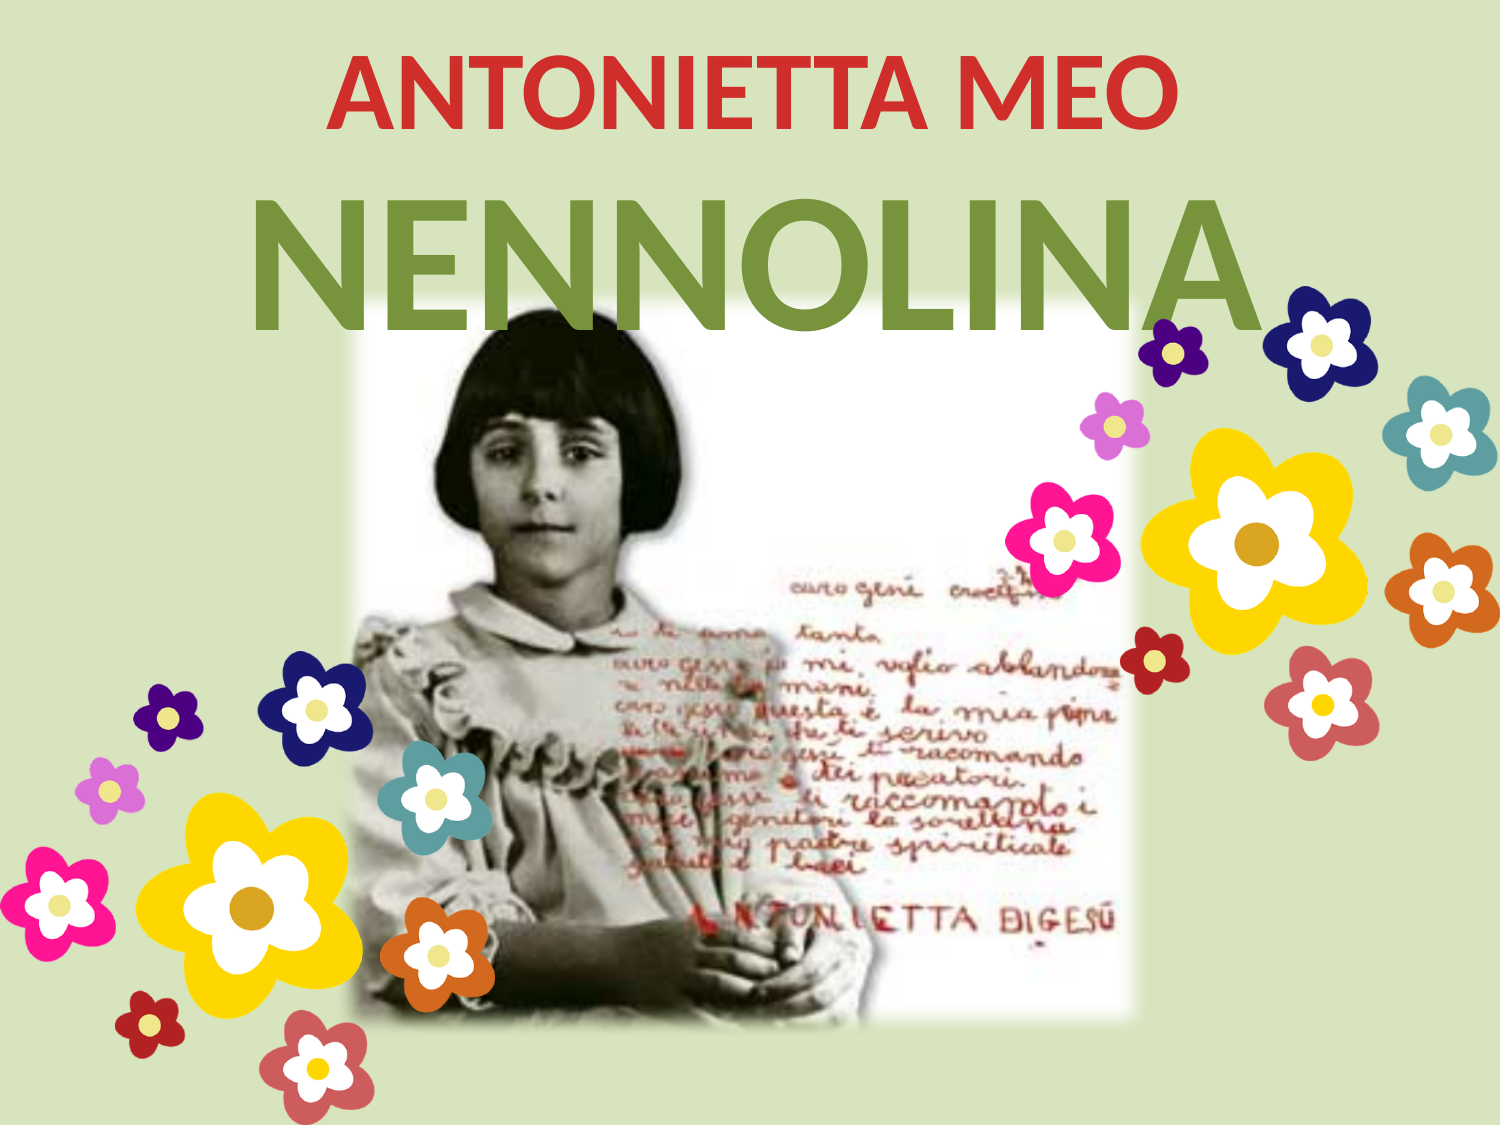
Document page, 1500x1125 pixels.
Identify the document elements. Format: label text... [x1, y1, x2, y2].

text_box ANTONIETTA MEO [311, 9, 1197, 123]
text_box NENNOLINA [229, 123, 1279, 379]
picture [0, 283, 1500, 1125]
